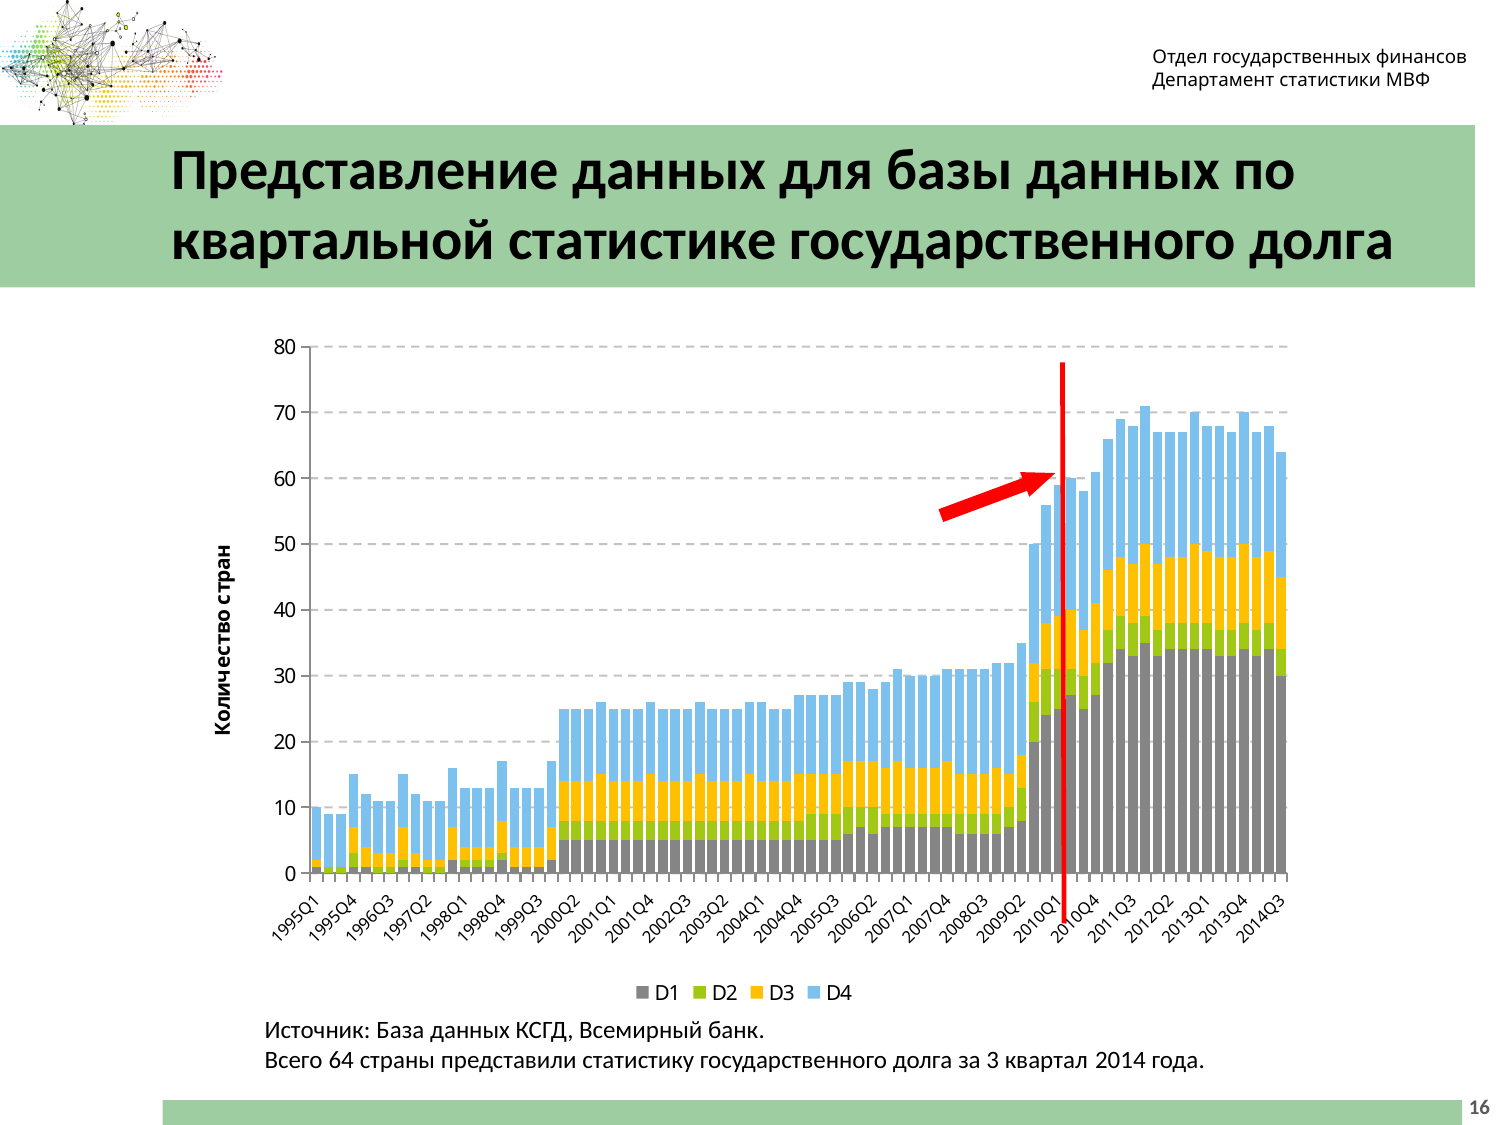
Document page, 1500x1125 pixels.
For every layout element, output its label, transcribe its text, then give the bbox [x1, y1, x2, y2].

title Представление данных для базы данных по квартальной статистике государственного долга [0, 125, 1475, 288]
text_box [1061, 361, 1065, 924]
slide_number 16 [1441, 1074, 1500, 1125]
chart [174, 318, 1313, 1013]
text_box Источник: База данных КСГД, Всемирный банк. Всего 64 страны представили статистику государственного долга за 3 квартал 2014 года. [249, 1013, 1225, 1082]
picture [0, 0, 225, 125]
text_box Отдел государственных финансов Департамент статистики МВФ [1137, 37, 1500, 98]
